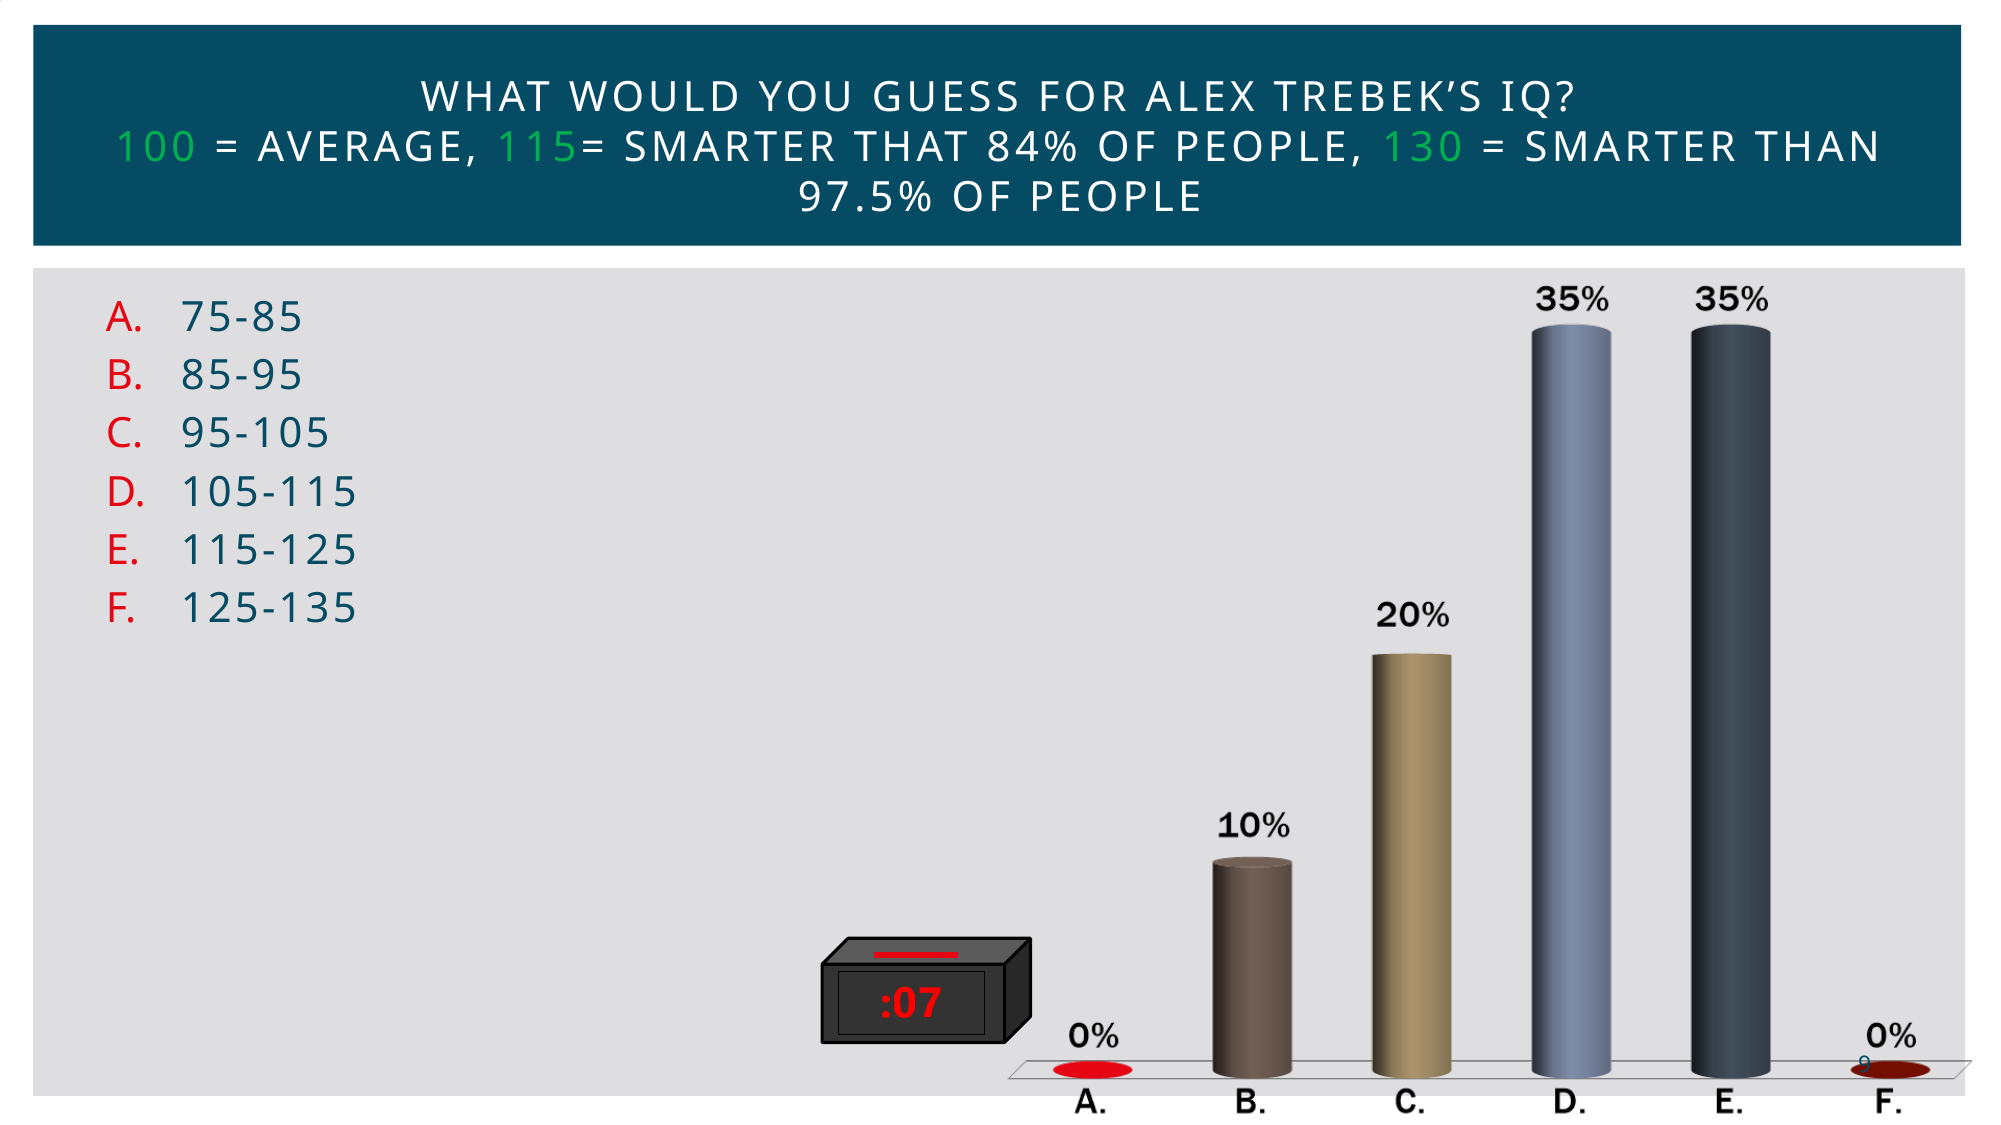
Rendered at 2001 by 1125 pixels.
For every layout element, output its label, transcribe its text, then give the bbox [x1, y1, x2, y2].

list 75-85 85-95 95-105 105-115 115-125 125-135 [83, 281, 1000, 1005]
slide_number 9 [1800, 1041, 1930, 1089]
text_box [821, 937, 1031, 1043]
text_box [988, 280, 1991, 1125]
title What would you guess for Alex Trebek’s IQ? 100 = average, 115= smarter that 84% of people, 130 = smarter than 97.5% of people [83, 58, 1917, 232]
